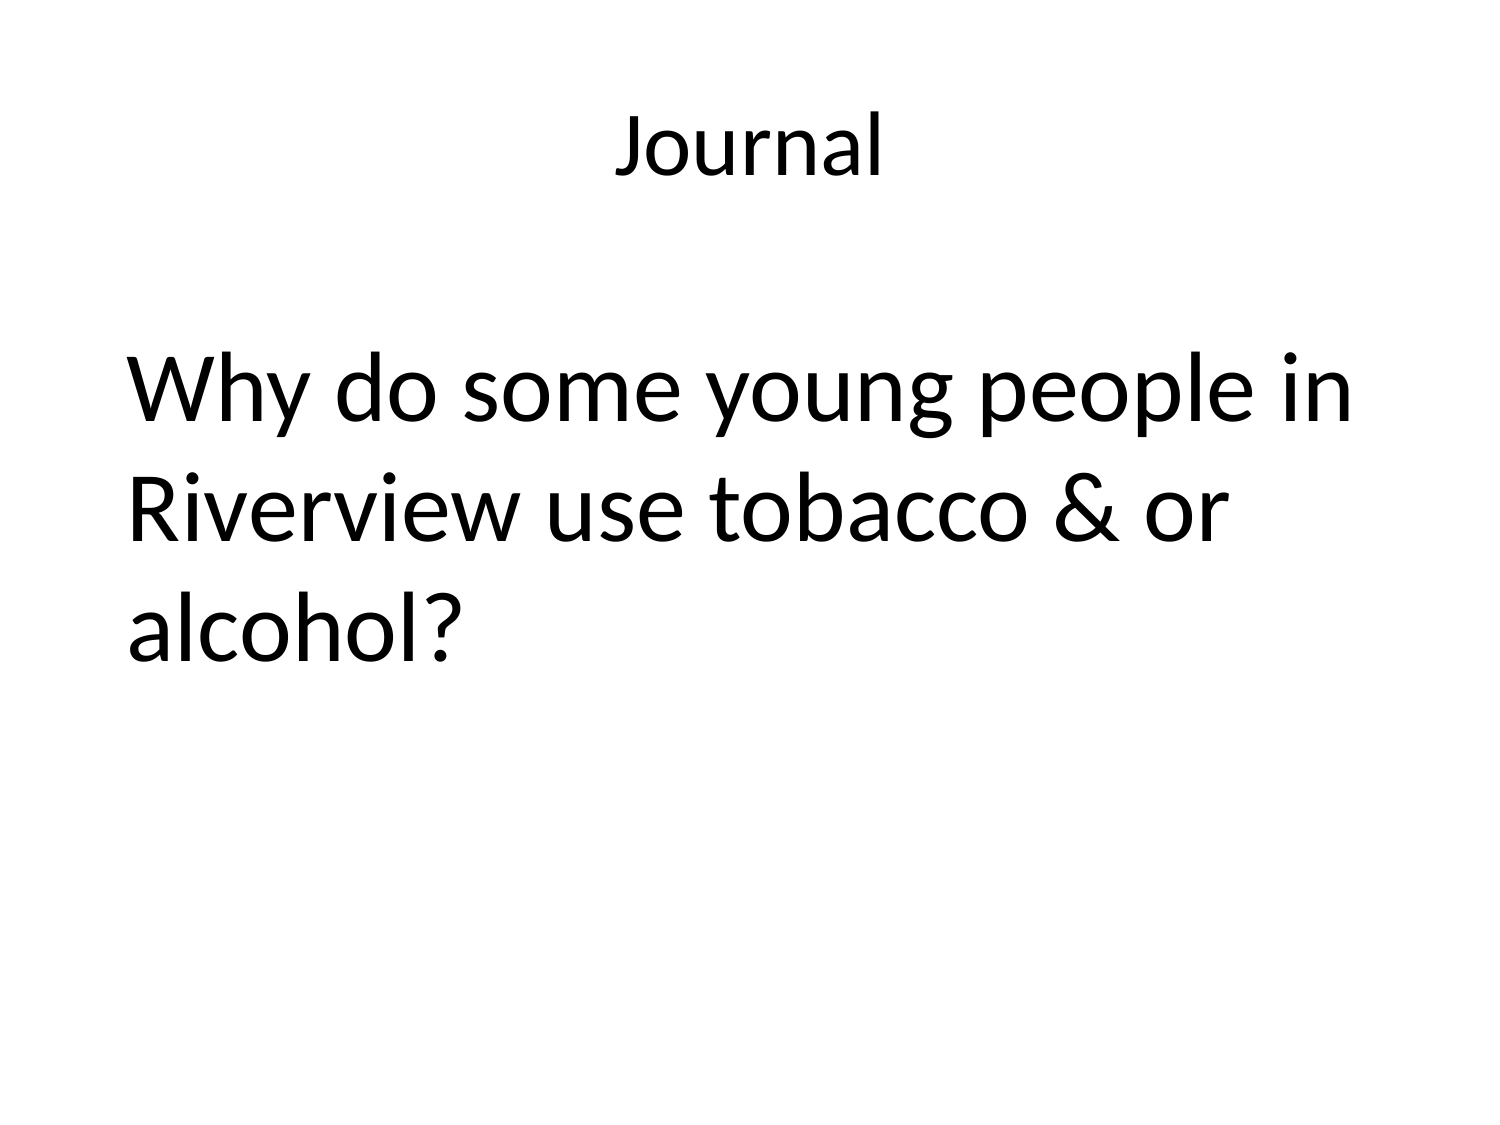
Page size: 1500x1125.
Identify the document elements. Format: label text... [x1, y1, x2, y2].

text_box Why do some young people in Riverview use tobacco & or alcohol? [112, 314, 1376, 689]
title Journal [75, 45, 1425, 233]
